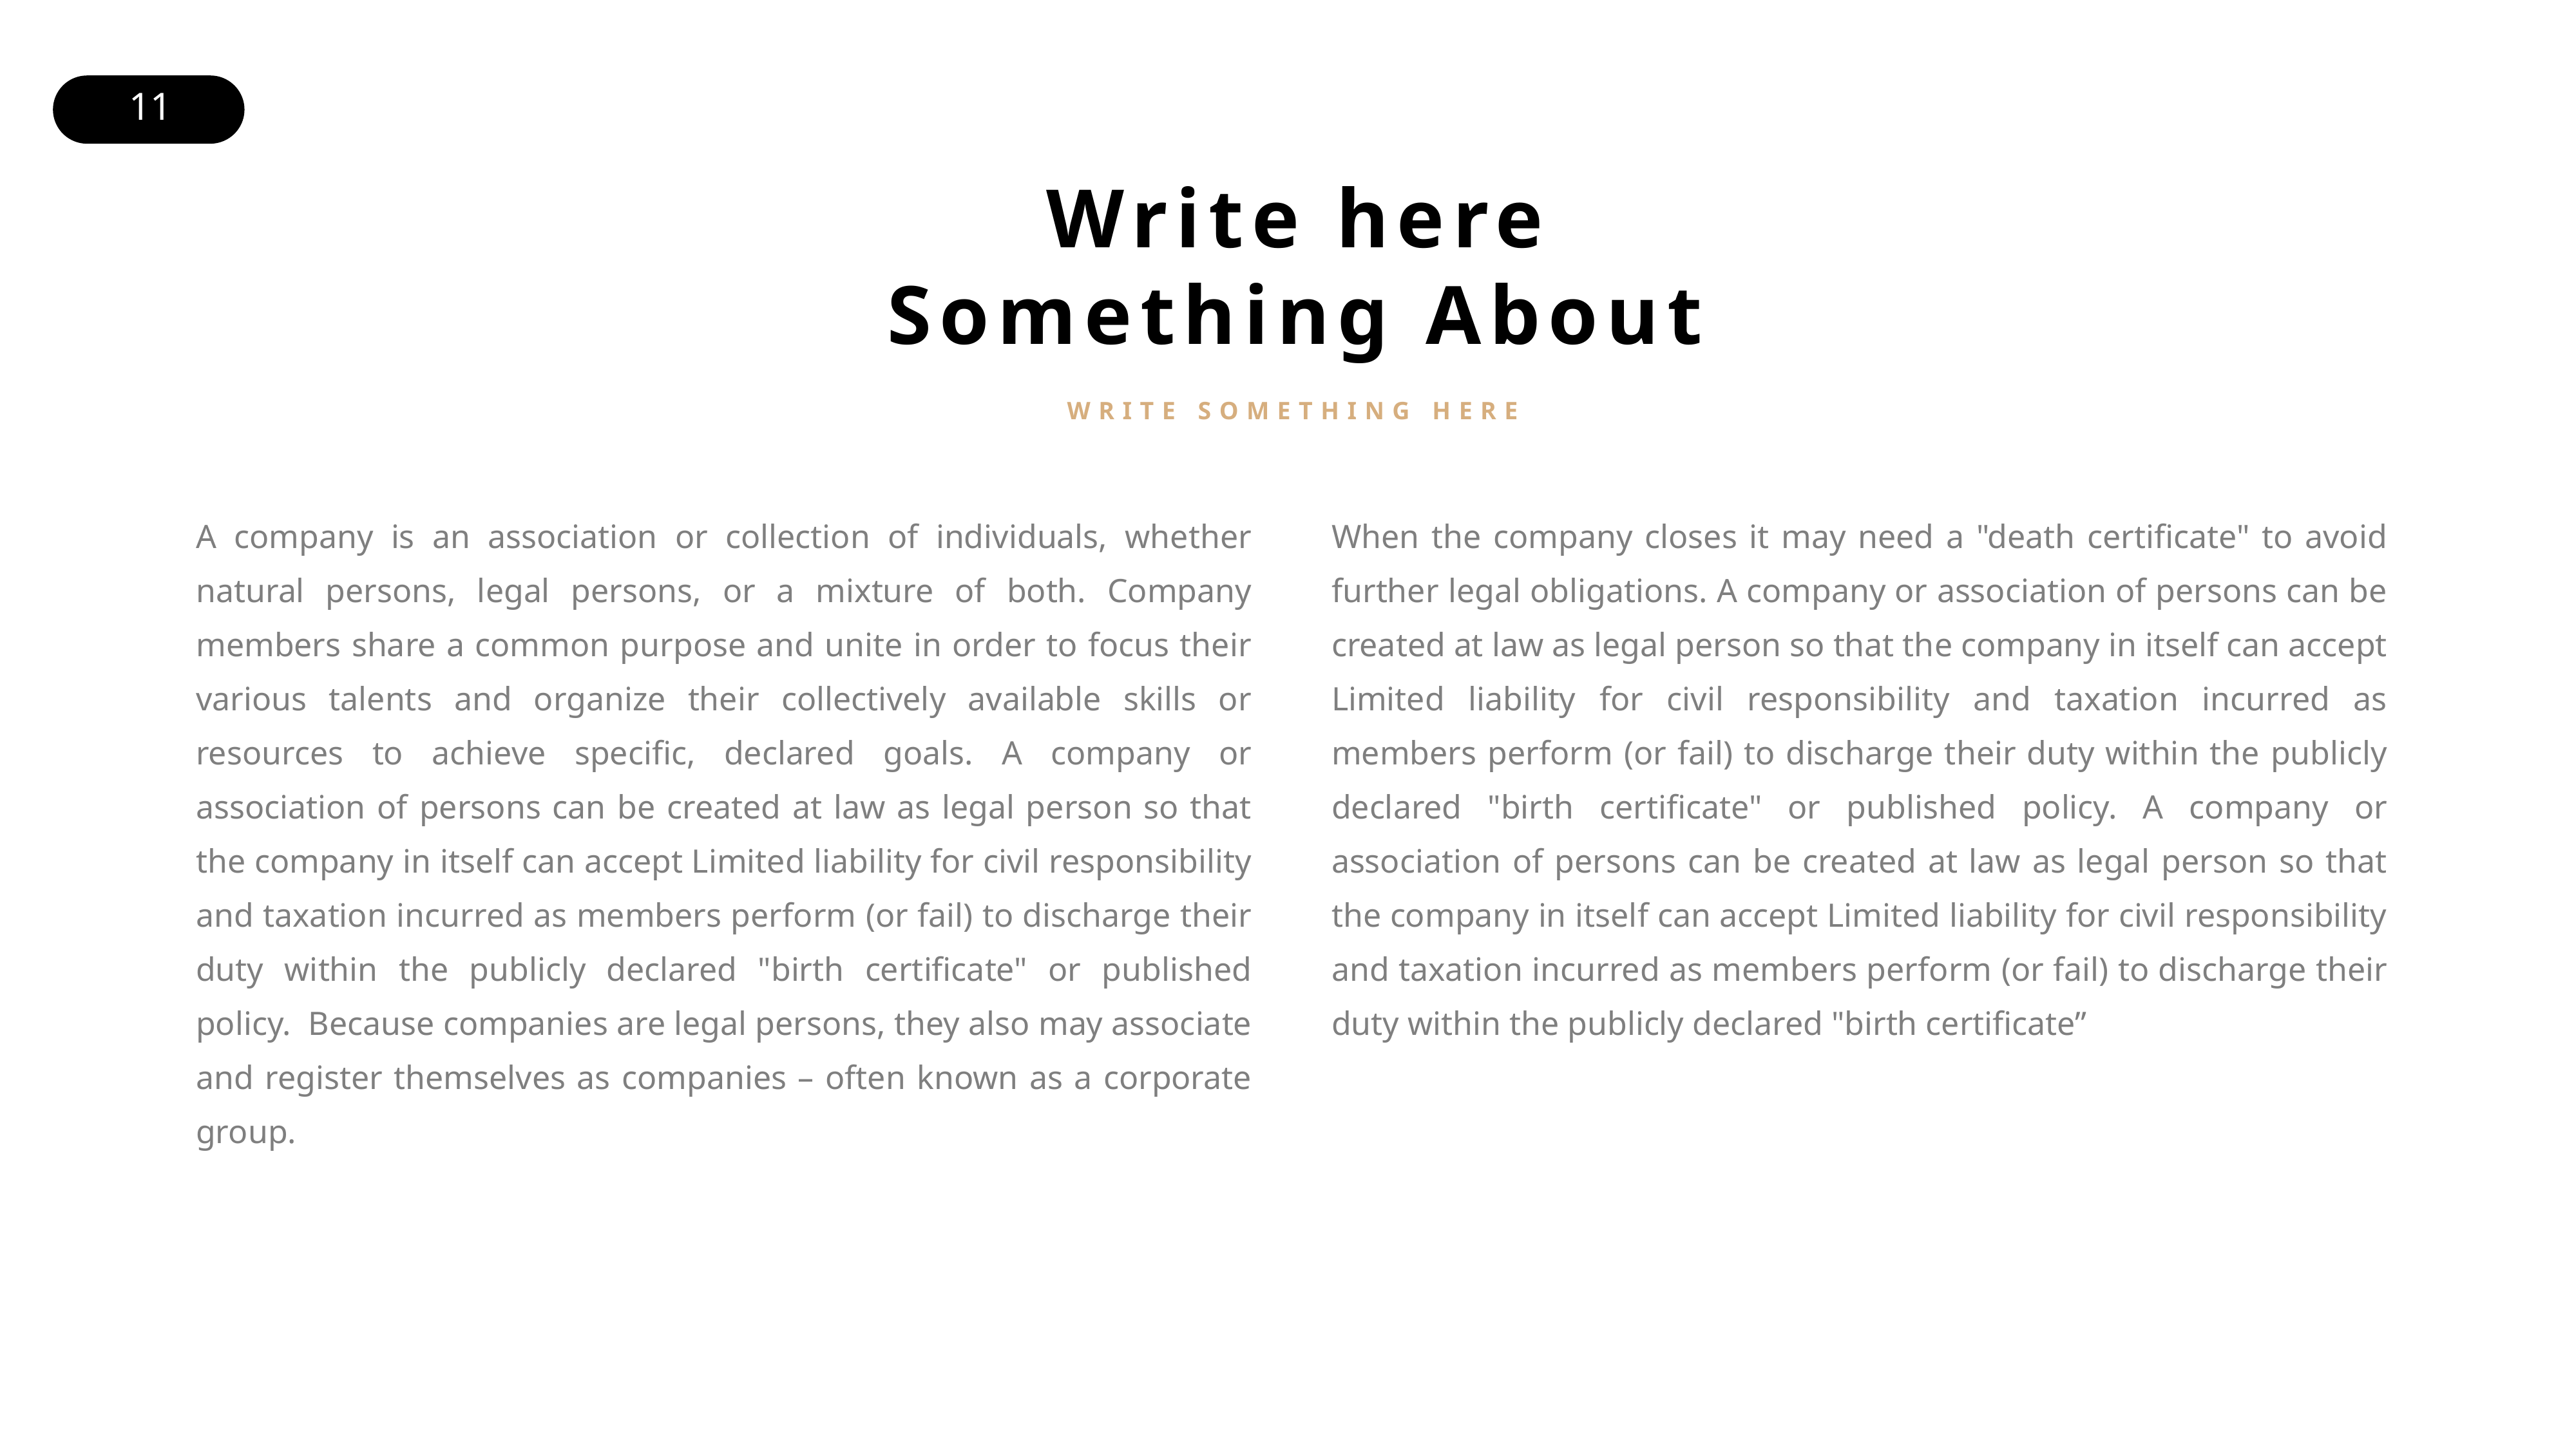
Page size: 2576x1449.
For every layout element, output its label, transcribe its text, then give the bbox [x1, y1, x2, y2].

text_box A company is an association or collection of individuals, whether natural persons, legal persons, or a mixture of both. Company members share a common purpose and unite in order to focus their various talents and organize their collectively available skills or resources to achieve specific, declared goals. A company or association of persons can be created at law as legal person so that the company in itself can accept Limited liability for civil responsibility and taxation incurred as members perform (or fail) to discharge their duty within the publicly declared "birth certificate" or published policy. Because companies are legal persons, they also may associate and register themselves as companies – often known as a corporate group. [177, 491, 1272, 1160]
text_box Write here Something About [736, 162, 1855, 366]
text_box WRITE SOMETHING HERE [995, 376, 1590, 430]
text_box When the company closes it may need a "death certificate" to avoid further legal obligations. A company or association of persons can be created at law as legal person so that the company in itself can accept Limited liability for civil responsibility and taxation incurred as members perform (or fail) to discharge their duty within the publicly declared "birth certificate" or published policy. A company or association of persons can be created at law as legal person so that the company in itself can accept Limited liability for civil responsibility and taxation incurred as members perform (or fail) to discharge their duty within the publicly declared "birth certificate” [1312, 491, 2407, 1052]
